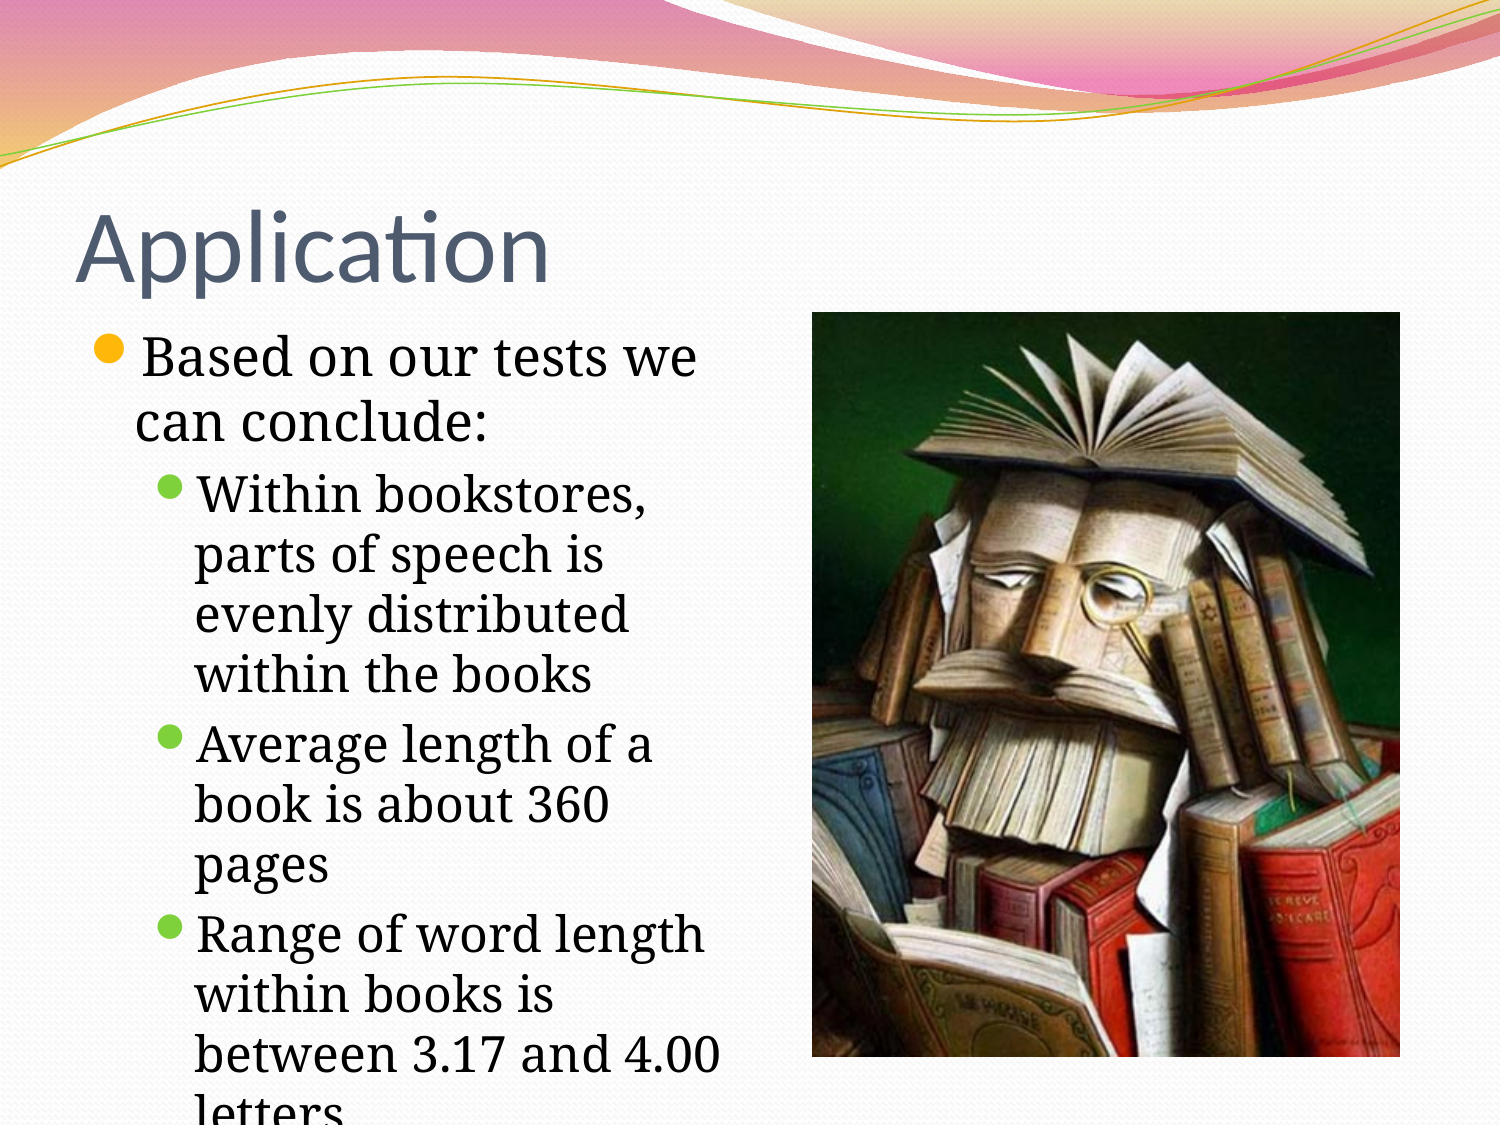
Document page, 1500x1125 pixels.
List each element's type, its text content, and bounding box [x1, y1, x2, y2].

list Based on our tests we can conclude: Within bookstores, parts of speech is evenly distributed within the books Average length of a book is about 360 pages Range of word length within books is between 3.17 and 4.00 letters [75, 314, 738, 1043]
picture [812, 312, 1401, 1057]
title Application [75, 115, 1425, 303]
